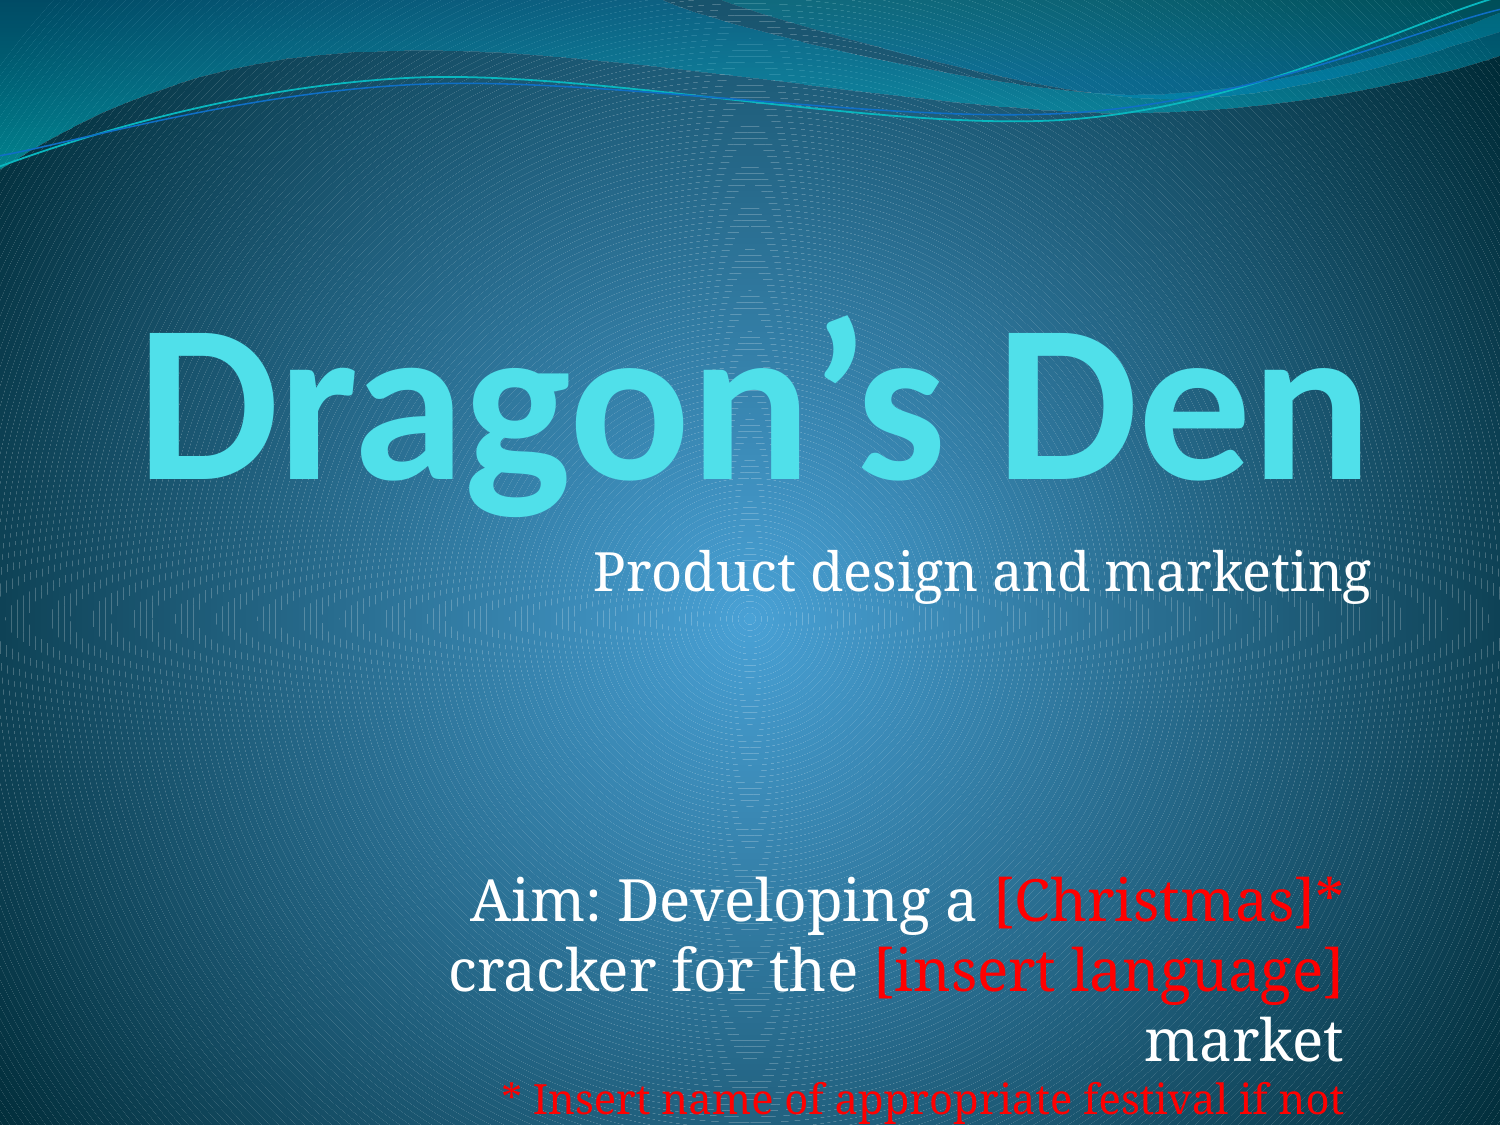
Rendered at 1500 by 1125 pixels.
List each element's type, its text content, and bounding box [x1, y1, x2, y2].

title Dragon’s Den [87, 224, 1376, 526]
subtitle Product design and marketing [87, 529, 1377, 818]
text_box Aim: Developing a [Christmas]* cracker for the [insert language] market * Insert name of appropriate festival if not Christmas [328, 855, 1360, 1125]
